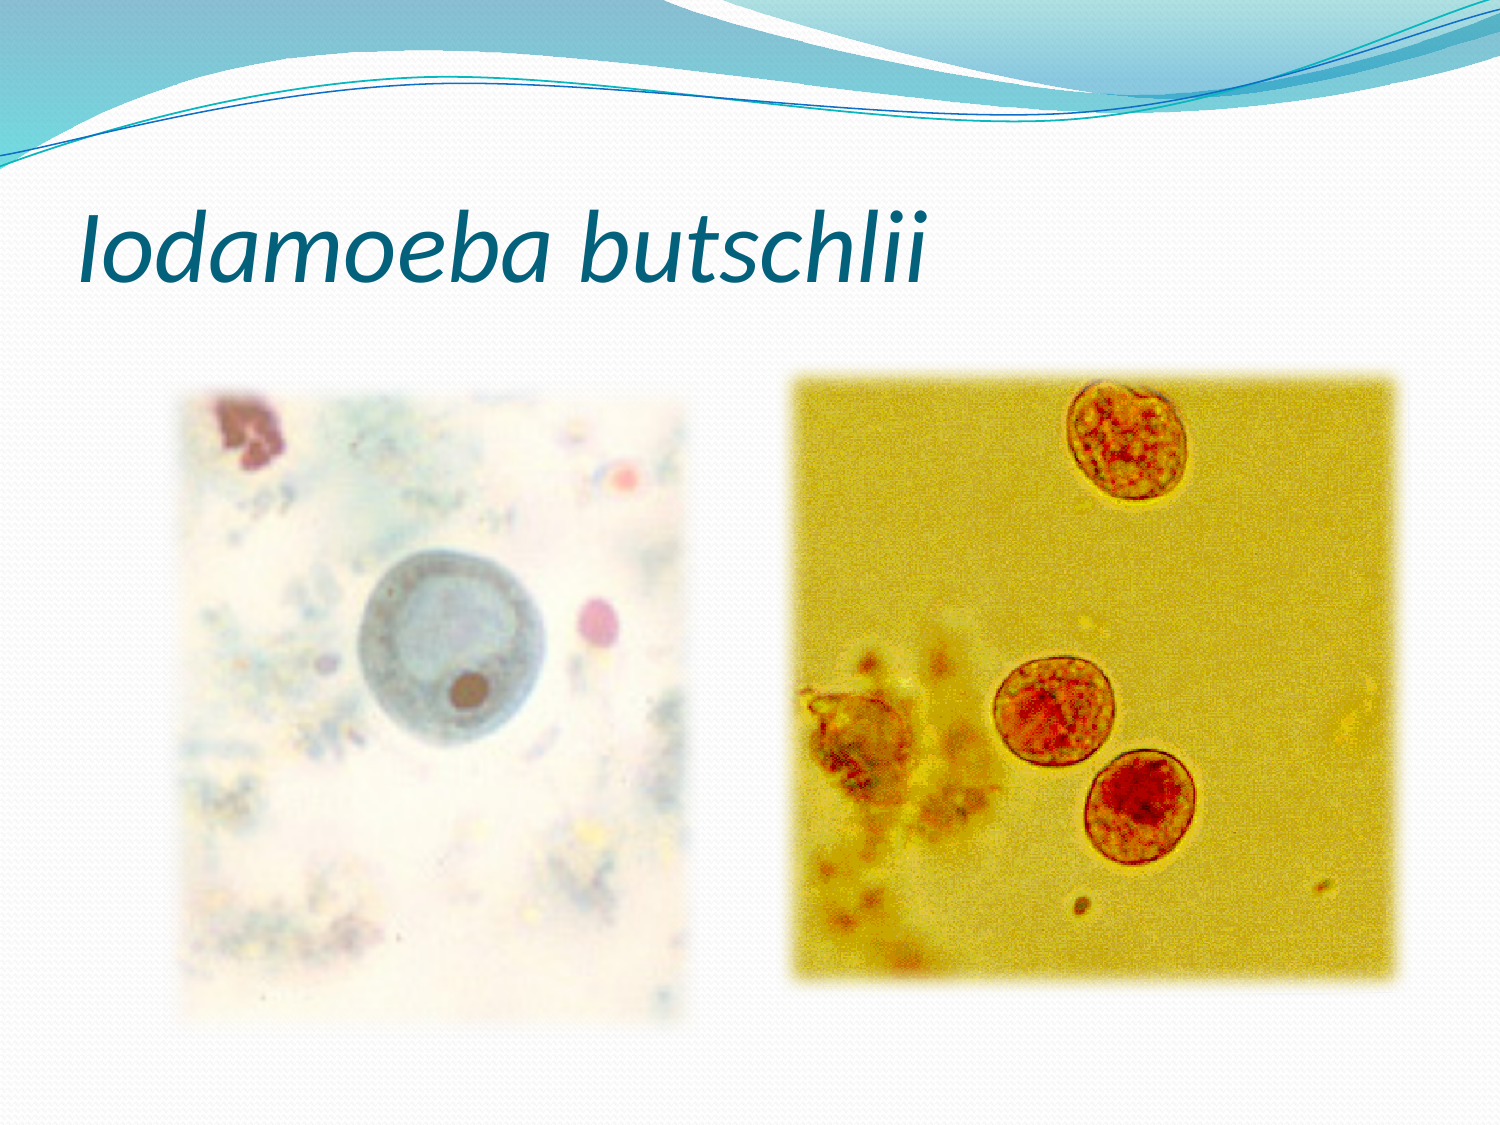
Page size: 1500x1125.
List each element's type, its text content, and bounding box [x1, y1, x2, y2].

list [775, 360, 1412, 997]
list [162, 379, 701, 1040]
title Iodamoeba butschlii [75, 115, 1425, 303]
